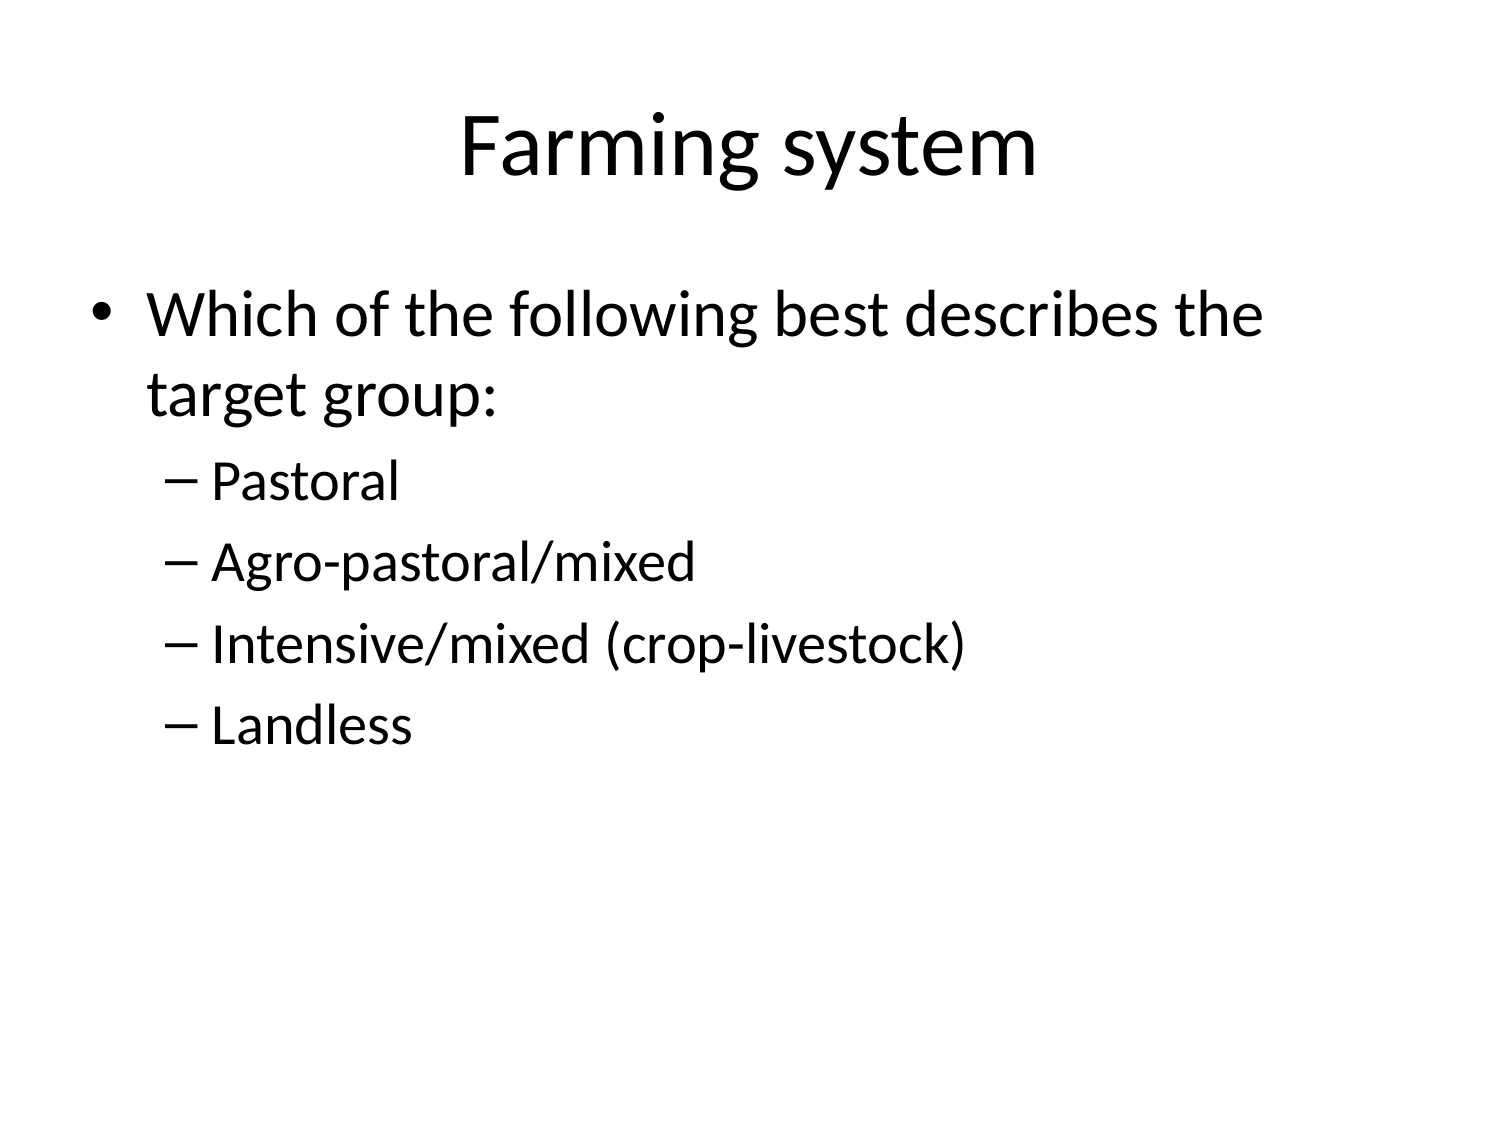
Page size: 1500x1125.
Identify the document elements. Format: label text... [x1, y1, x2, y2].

list Which of the following best describes the target group: Pastoral Agro-pastoral/mixed Intensive/mixed (crop-livestock) Landless [74, 262, 1426, 1006]
title Farming system [74, 44, 1426, 233]
